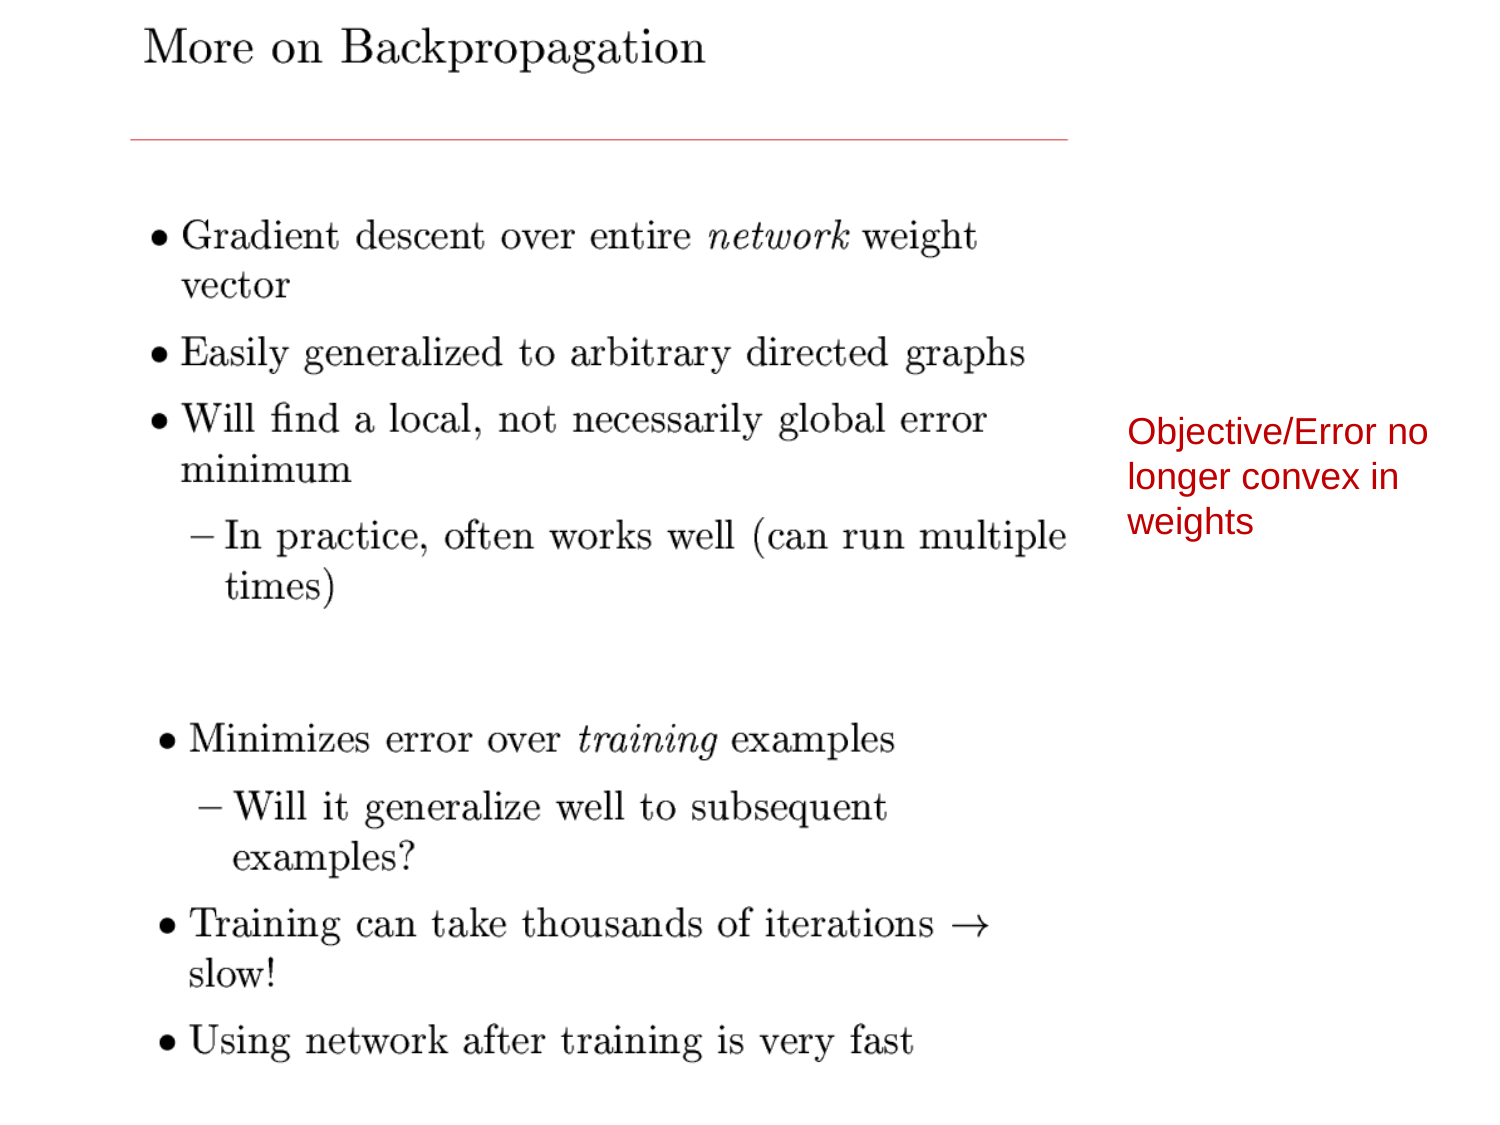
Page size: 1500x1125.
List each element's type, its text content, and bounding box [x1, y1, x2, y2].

picture [91, 0, 1138, 626]
text_box Objective/Error no longer convex in weights [1141, 399, 1463, 550]
picture [99, 712, 1146, 1076]
